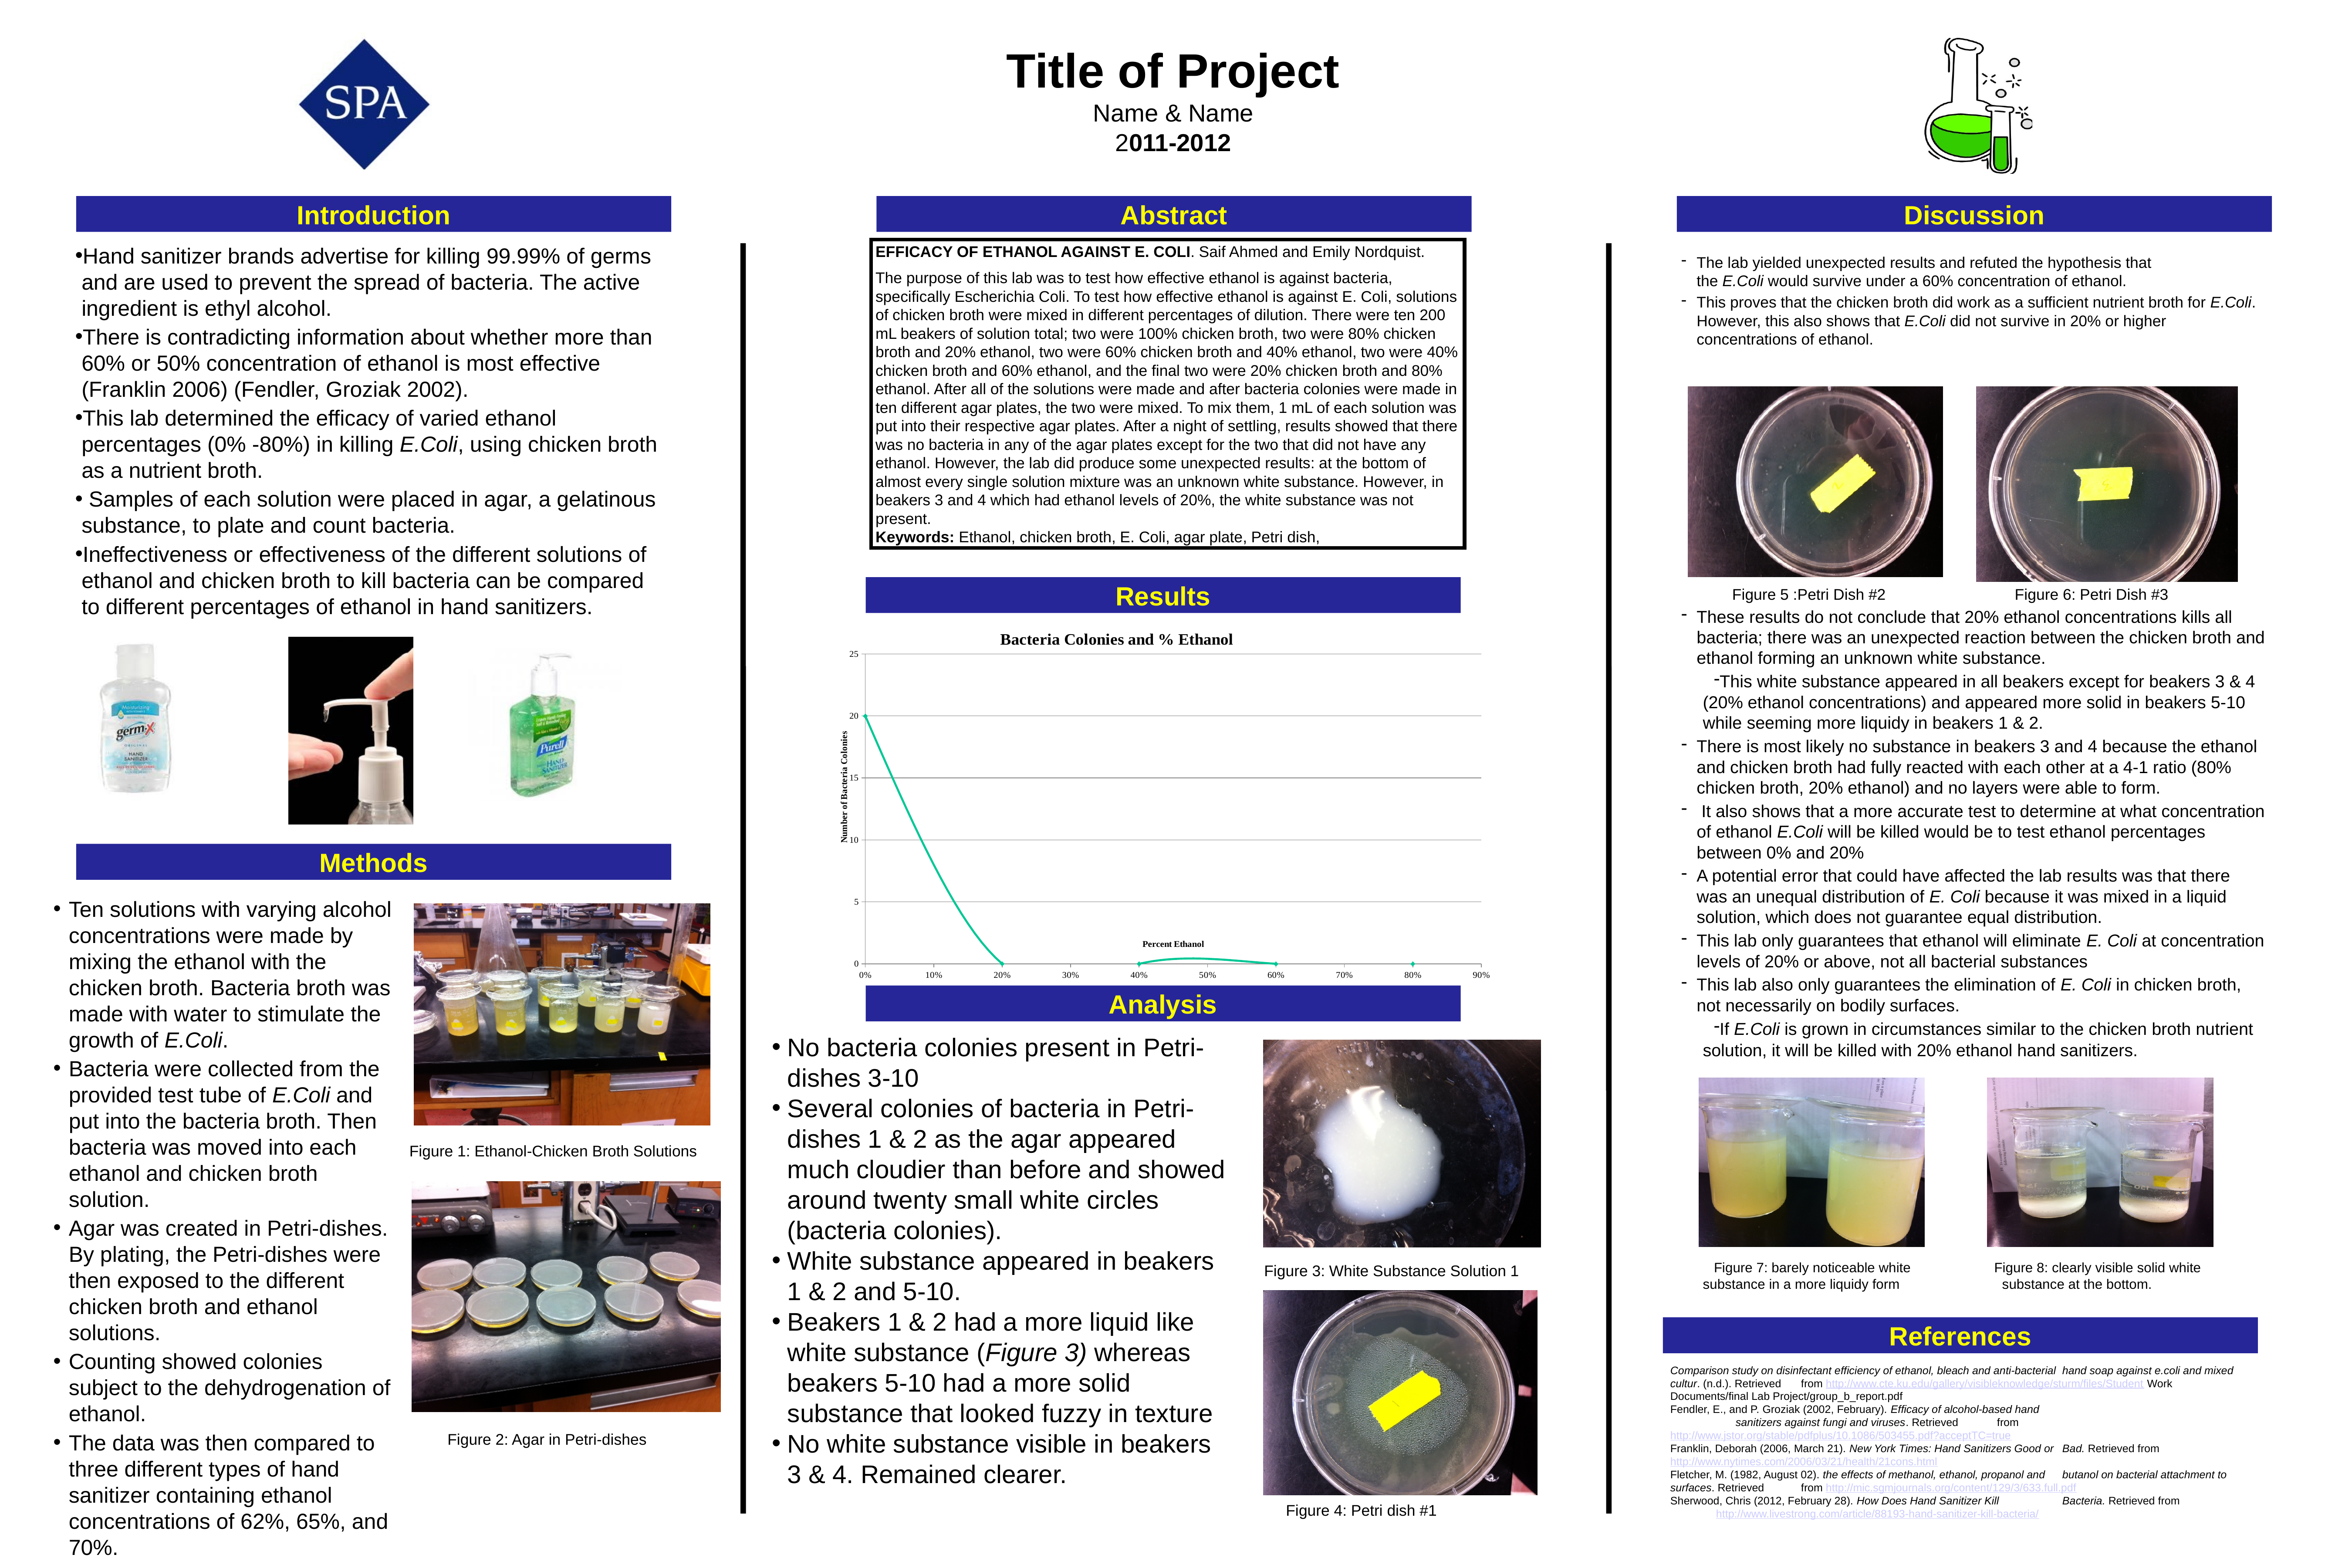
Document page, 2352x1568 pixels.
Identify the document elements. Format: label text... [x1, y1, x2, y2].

picture [294, 32, 435, 170]
text_box EFFICACY OF ETHANOL AGAINST E. COLI. Saif Ahmed and Emily Nordquist. The purpose of this lab was to test how effective ethanol is against bacteria, specifically Escherichia Coli. To test how effective ethanol is against E. Coli, solutions of chicken broth were mixed in different percentages of dilution. There were ten 200 mL beakers of solution total; two were 100% chicken broth, two were 80% chicken broth and 20% ethanol, two were 60% chicken broth and 40% ethanol, two were 40% chicken broth and 60% ethanol, and the final two were 20% chicken broth and 80% ethanol. After all of the solutions were made and after bacteria colonies were made in ten different agar plates, the two were mixed. To mix them, 1 mL of each solution was put into their respective agar plates. After a night of settling, results showed that there was no bacteria in any of the agar plates except for the two that did not have any ethanol. However, the lab did produce some unexpected results: at the bottom of almost every single solution mixture was an unknown white substance. However, in beakers 3 and 4 which had ethanol levels of 20%, the white substance was not present. Keywords: Ethanol, chicken broth, E. Coli, agar plate, Petri dish, [871, 239, 1465, 548]
picture [288, 637, 413, 825]
picture [1916, 38, 2034, 175]
text_box Results [865, 577, 1461, 613]
text_box Abstract [876, 196, 1472, 232]
text_box Methods [76, 844, 672, 880]
text_box Analysis [865, 985, 1461, 1021]
picture [1263, 1290, 1538, 1495]
picture [1987, 1078, 2213, 1247]
picture [1263, 1040, 1541, 1247]
text_box No bacteria colonies present in Petri-dishes 3-10 Several colonies of bacteria in Petri-dishes 1 & 2 as the agar appeared much cloudier than before and showed around twenty small white circles (bacteria colonies). White substance appeared in beakers 1 & 2 and 5-10. Beakers 1 & 2 had a more liquid like white substance (Figure 3) whereas beakers 5-10 had a more solid substance that looked fuzzy in texture No white substance visible in beakers 3 & 4. Remained clearer. [767, 1029, 1236, 1568]
text_box [876, 566, 1470, 625]
text_box Figure 4: Petri dish #1 [1279, 1497, 1563, 1541]
text_box References [1663, 1317, 2258, 1353]
text_box Hand sanitizer brands advertise for killing 99.99% of germs and are used to prevent the spread of bacteria. The active ingredient is ethyl alcohol. There is contradicting information about whether more than 60% or 50% concentration of ethanol is most effective (Franklin 2006) (Fendler, Groziak 2002). This lab determined the efficacy of varied ethanol percentages (0% -80%) in killing E.Coli, using chicken broth as a nutrient broth. Samples of each solution were placed in agar, a gelatinous substance, to plate and count bacteria. Ineffectiveness or effectiveness of the different solutions of ethanol and chicken broth to kill bacteria can be compared to different percentages of ethanol in hand sanitizers. [71, 239, 664, 1146]
picture [65, 637, 196, 801]
text_box Comparison study on disinfectant efficiency of ethanol, bleach and anti-bacterial hand soap against e.coli and mixed cultur. (n.d.). Retrieved from http://www.cte.ku.edu/gallery/visibleknowledge/sturm/files/Student Work Documents/final Lab Project/group_b_report.pdf Fendler, E., and P. Groziak (2002, February). Efficacy of alcohol‐based hand sanitizers against fungi and viruses. Retrieved fromhttp://www.jstor.org/stable/pdfplus/10.1086/503455.pdf?acceptTC=true Franklin, Deborah (2006, March 21). New York Times: Hand Sanitizers Good or Bad. Retrieved from http://www.nytimes.com/2006/03/21/health/21cons.html Fletcher, M. (1982, August 02). the effects of methanol, ethanol, propanol and butanol on bacterial attachment to surfaces. Retrieved from http://mic.sgmjournals.org/content/129/3/633.full.pdf Sherwood, Chris (2012, February 28). How Does Hand Sanitizer Kill Bacteria. Retrieved from http://www.livestrong.com/article/88193-hand-sanitizer-kill-bacteria/ [1666, 1361, 2254, 1568]
picture [412, 1181, 721, 1412]
chart [805, 626, 1497, 980]
text_box The lab yielded unexpected results and refuted the hypothesis that the E.Coli would survive under a 60% concentration of ethanol. This proves that the chicken broth did work as a sufficient nutrient broth for E.Coli. However, this also shows that E.Coli did not survive in 20% or higher concentrations of ethanol. Figure 5 :Petri Dish #2 Figure 6: Petri Dish #3 These results do not conclude that 20% ethanol concentrations kills all bacteria; there was an unexpected reaction between the chicken broth and ethanol forming an unknown white substance. This white substance appeared in all beakers except for beakers 3 & 4 (20% ethanol concentrations) and appeared more solid in beakers 5-10 while seeming more liquidy in beakers 1 & 2. There is most likely no substance in beakers 3 and 4 because the ethanol and chicken broth had fully reacted with each other at a 4-1 ratio (80% chicken broth, 20% ethanol) and no layers were able to form. It also shows that a more accurate test to determine at what concentration of ethanol E.Coli will be killed would be to test ethanol percentages between 0% and 20% A potential error that could have affected the lab results was that there was an unequal distribution of E. Coli because it was mixed in a liquid solution, which does not guarantee equal distribution. This lab only guarantees that ethanol will eliminate E. Coli at concentration levels of 20% or above, not all bacterial substances This lab also only guarantees the elimination of E. Coli in chicken broth, not necessarily on bodily surfaces. If E.Coli is grown in circumstances similar to the chicken broth nutrient solution, it will be killed with 20% ethanol hand sanitizers. Figure 7: barely noticeable white Figure 8: clearly visible solid white substance in a more liquidy form substance at the bottom. [1676, 250, 2271, 1368]
picture [413, 903, 710, 1125]
text_box Figure 2: Agar in Petri-dishes [441, 1426, 692, 1470]
picture [1698, 1078, 1925, 1247]
picture [468, 648, 622, 801]
text_box Discussion [1676, 196, 2272, 232]
text_box Ten solutions with varying alcohol concentrations were made by mixing the ethanol with the chicken broth. Bacteria broth was made with water to stimulate the growth of E.Coli. Bacteria were collected from the provided test tube of E.Coli and put into the bacteria broth. Then bacteria was moved into each ethanol and chicken broth solution. Agar was created in Petri-dishes. By plating, the Petri-dishes were then exposed to the different chicken broth and ethanol solutions. Counting showed colonies subject to the dehydrogenation of ethanol. The data was then compared to three different types of hand sanitizer containing ethanol concentrations of 62%, 65%, and 70%. [49, 892, 398, 1568]
text_box Introduction [76, 196, 672, 232]
text_box Figure 3: White Substance Solution 1 [1257, 1257, 1541, 1301]
picture [1976, 386, 2238, 582]
text_box Figure 1: Ethanol-Chicken Broth Solutions [402, 1138, 708, 1163]
picture [1687, 386, 1943, 578]
title Title of Project Name & Name 2011-2012 [457, 36, 1889, 160]
